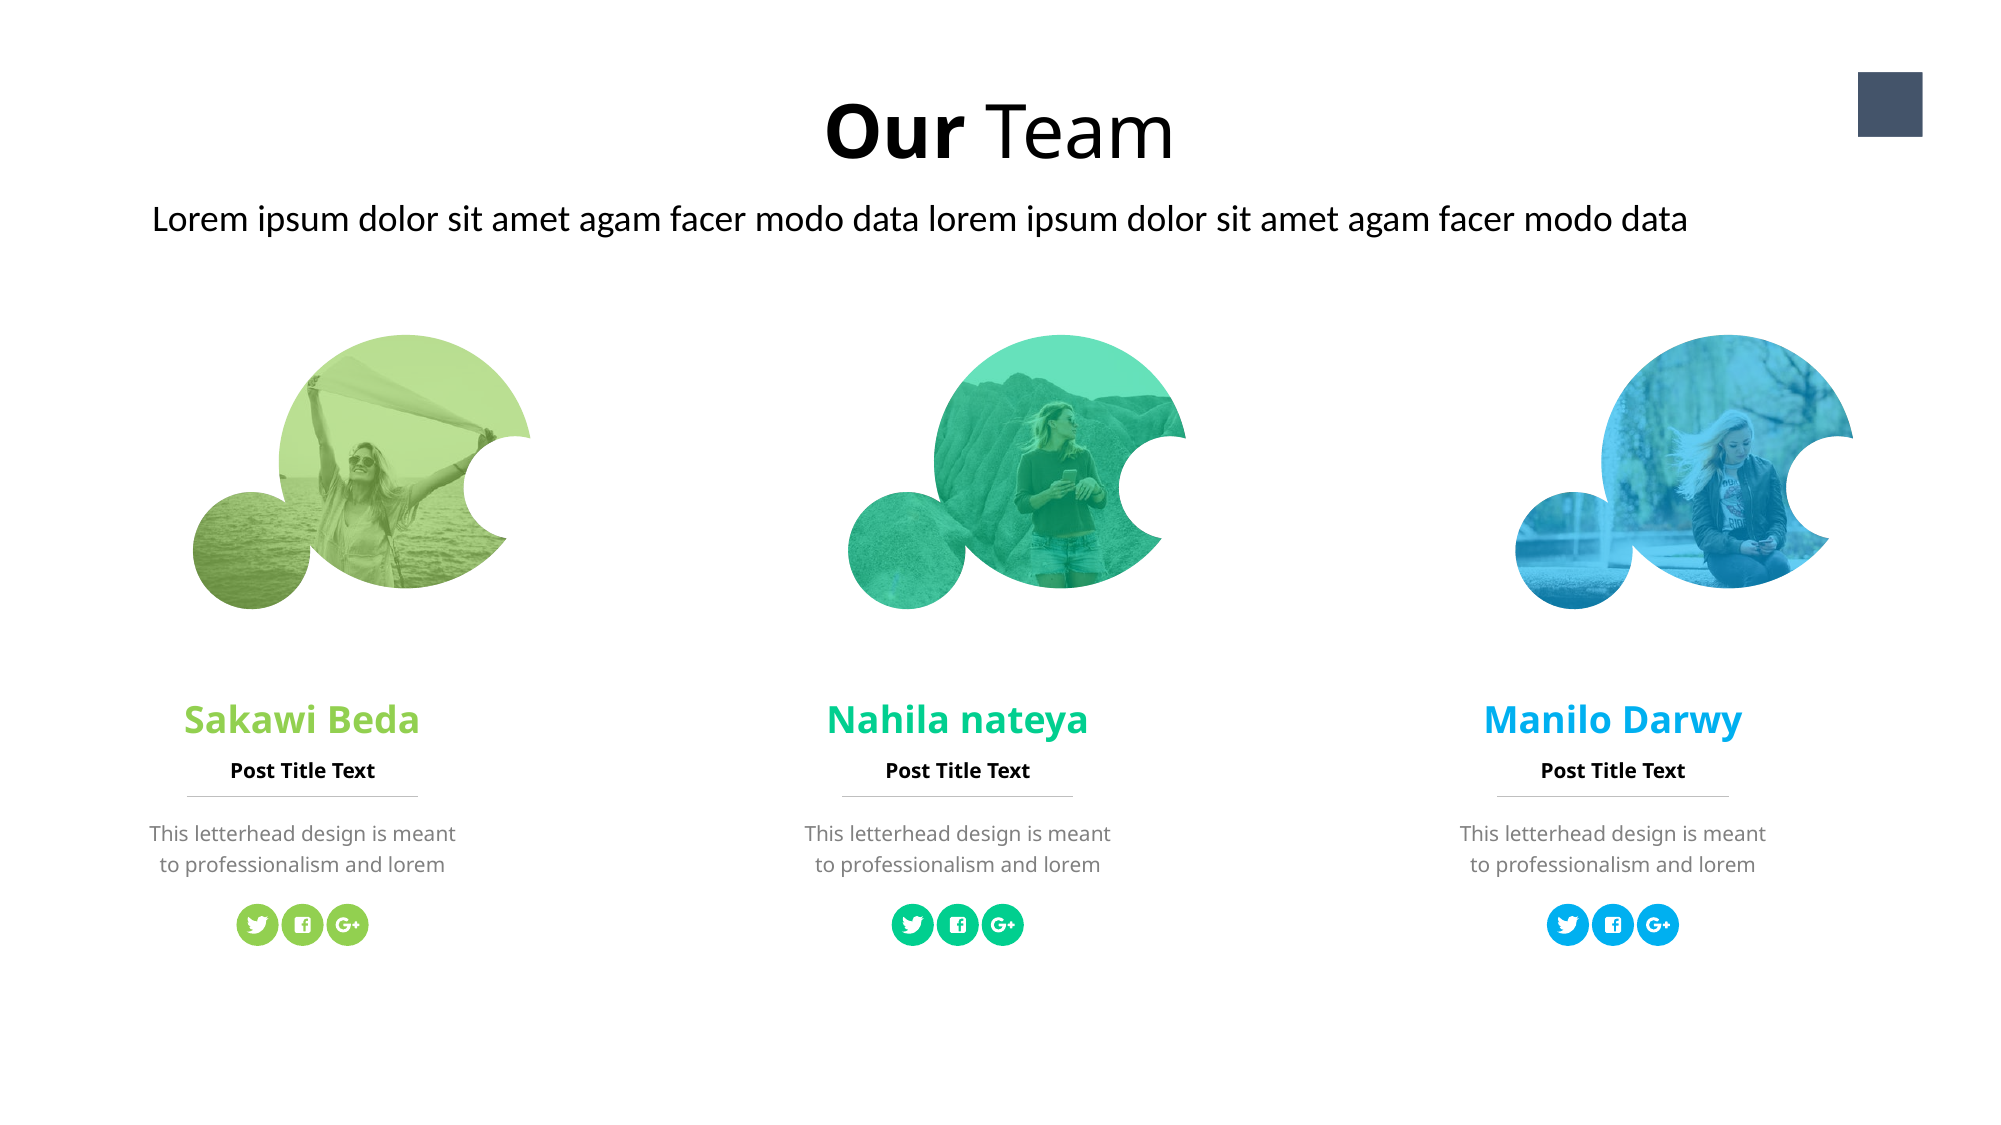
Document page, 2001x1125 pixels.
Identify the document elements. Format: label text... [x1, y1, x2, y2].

text_box [1857, 71, 1924, 78]
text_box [792, 692, 1123, 878]
text_box [1863, 130, 1924, 138]
slide_number 5 [1863, 78, 1927, 130]
subtitle Lorem ipsum dolor sit amet agam facer modo data lorem ipsum dolor sit amet agam facer modo data [137, 186, 1863, 227]
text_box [1546, 903, 1680, 946]
text_box Manilo Darwy Post Title Text [1460, 692, 1767, 791]
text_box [236, 903, 369, 946]
picture [1515, 334, 1853, 610]
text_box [137, 692, 468, 878]
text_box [891, 903, 1024, 946]
title Our Team [137, 78, 1863, 186]
picture [848, 334, 1186, 610]
text_box This letterhead design is meant to professionalism and lorem [1447, 813, 1779, 878]
picture [192, 334, 531, 610]
